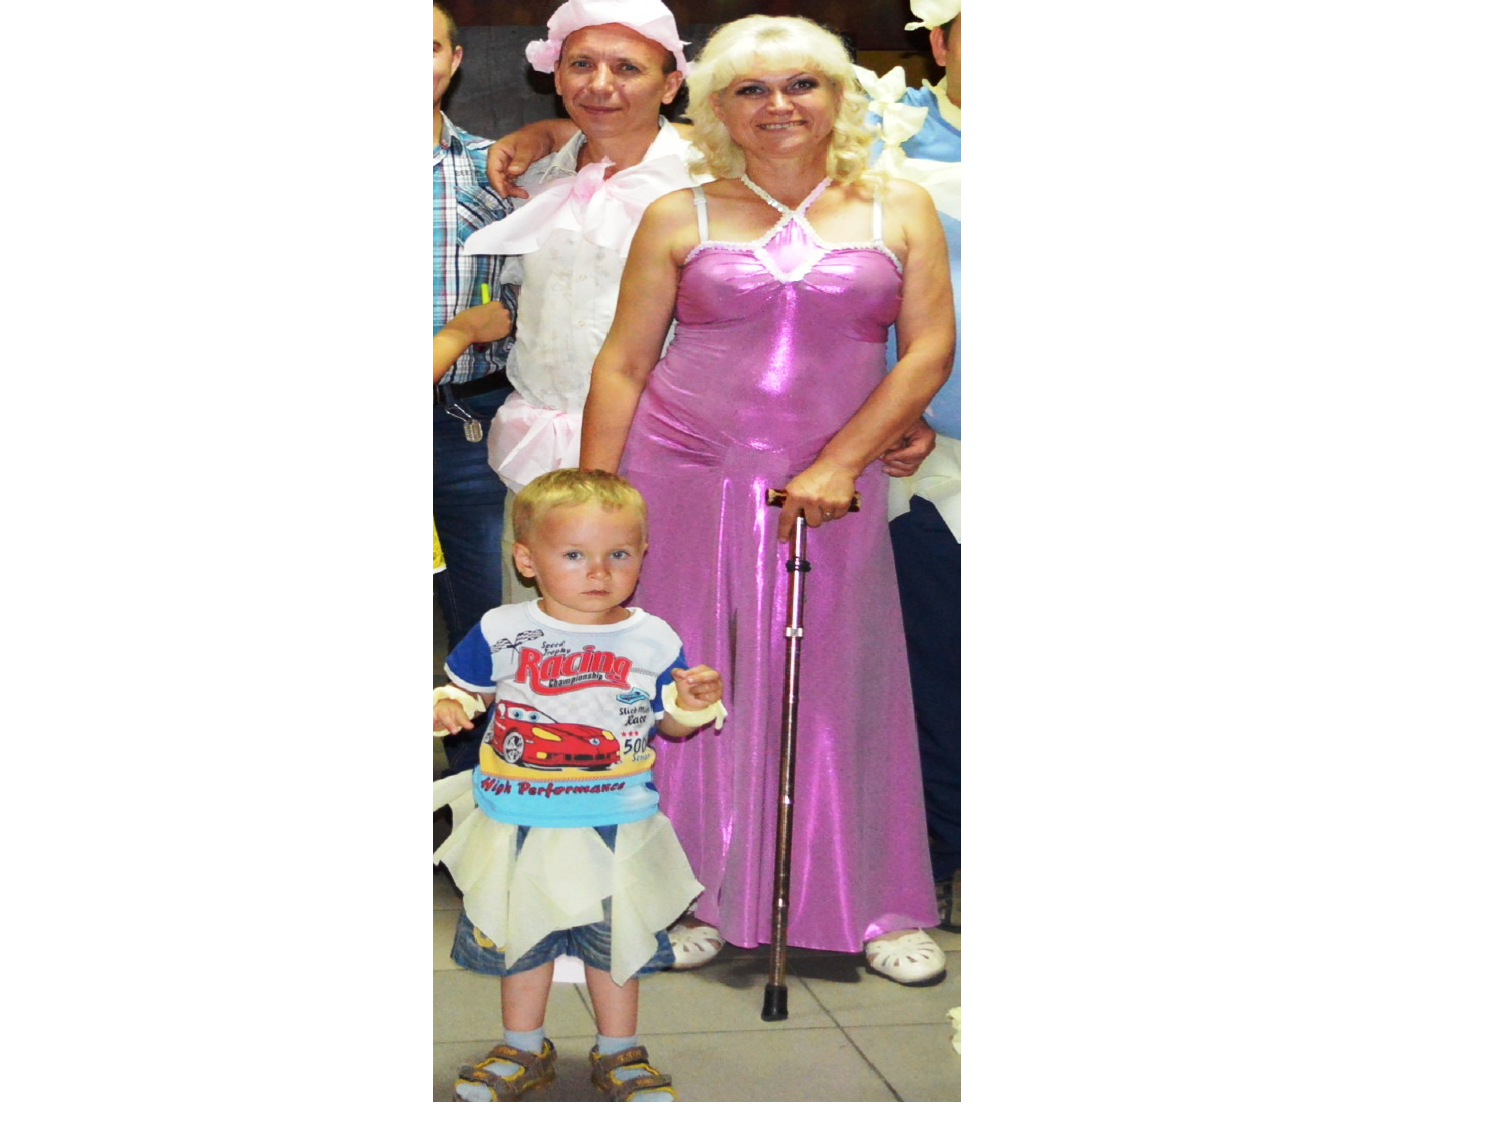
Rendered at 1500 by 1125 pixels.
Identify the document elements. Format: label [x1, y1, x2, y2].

picture [433, 0, 962, 1102]
